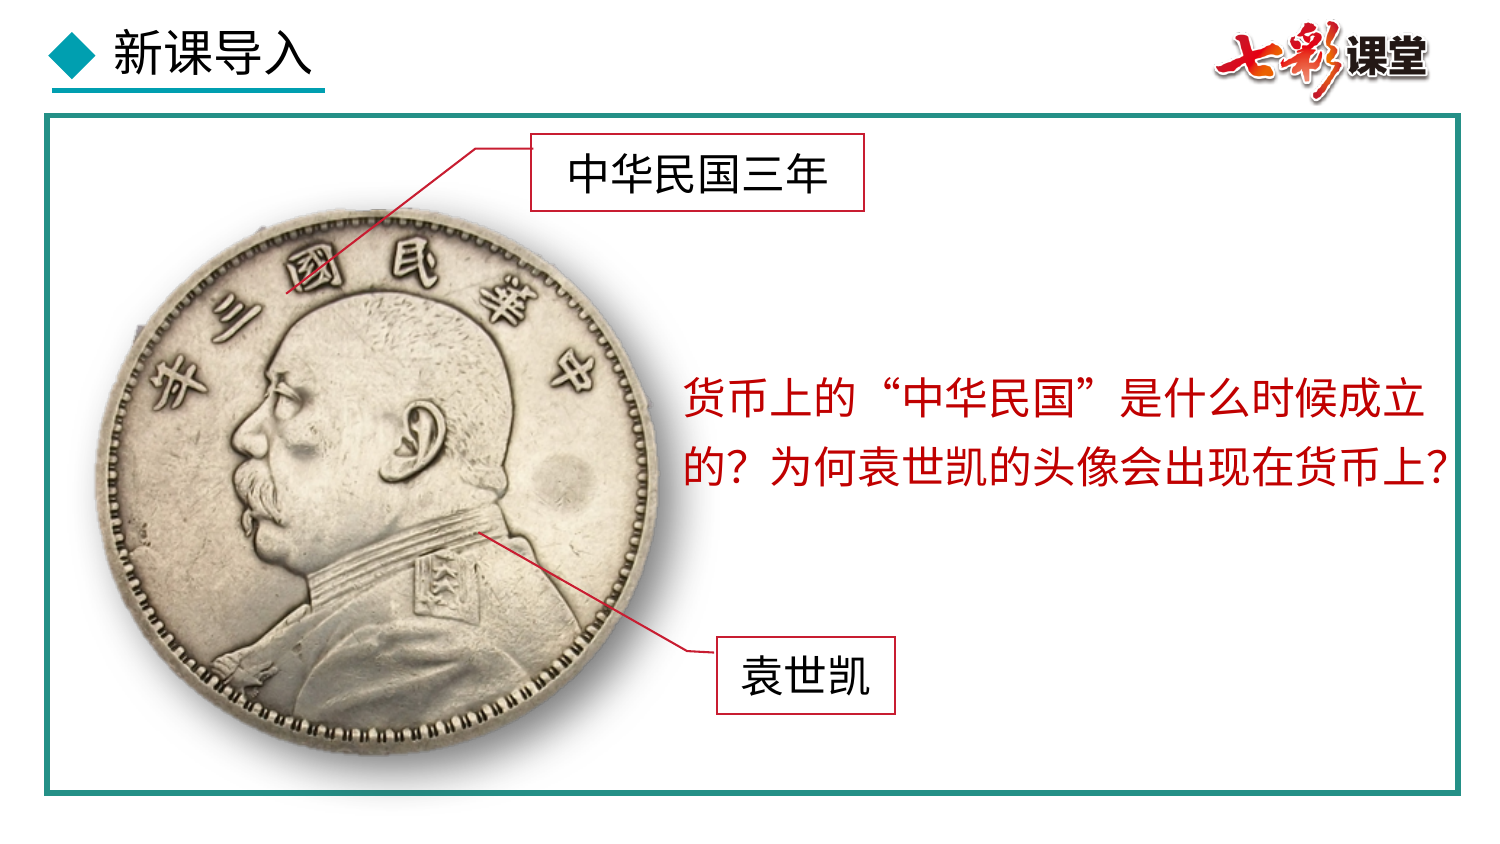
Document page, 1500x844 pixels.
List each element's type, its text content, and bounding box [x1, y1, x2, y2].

text_box 中华民国三年 [406, 133, 865, 212]
picture [1210, 15, 1434, 106]
text_box 袁世凯 [668, 639, 715, 654]
text_box 货币上的“中华民国”是什么时候成立的？为何袁世凯的头像会出现在货币上？ [668, 348, 1457, 500]
text_box 袁世凯 [716, 636, 896, 715]
picture [87, 200, 668, 770]
